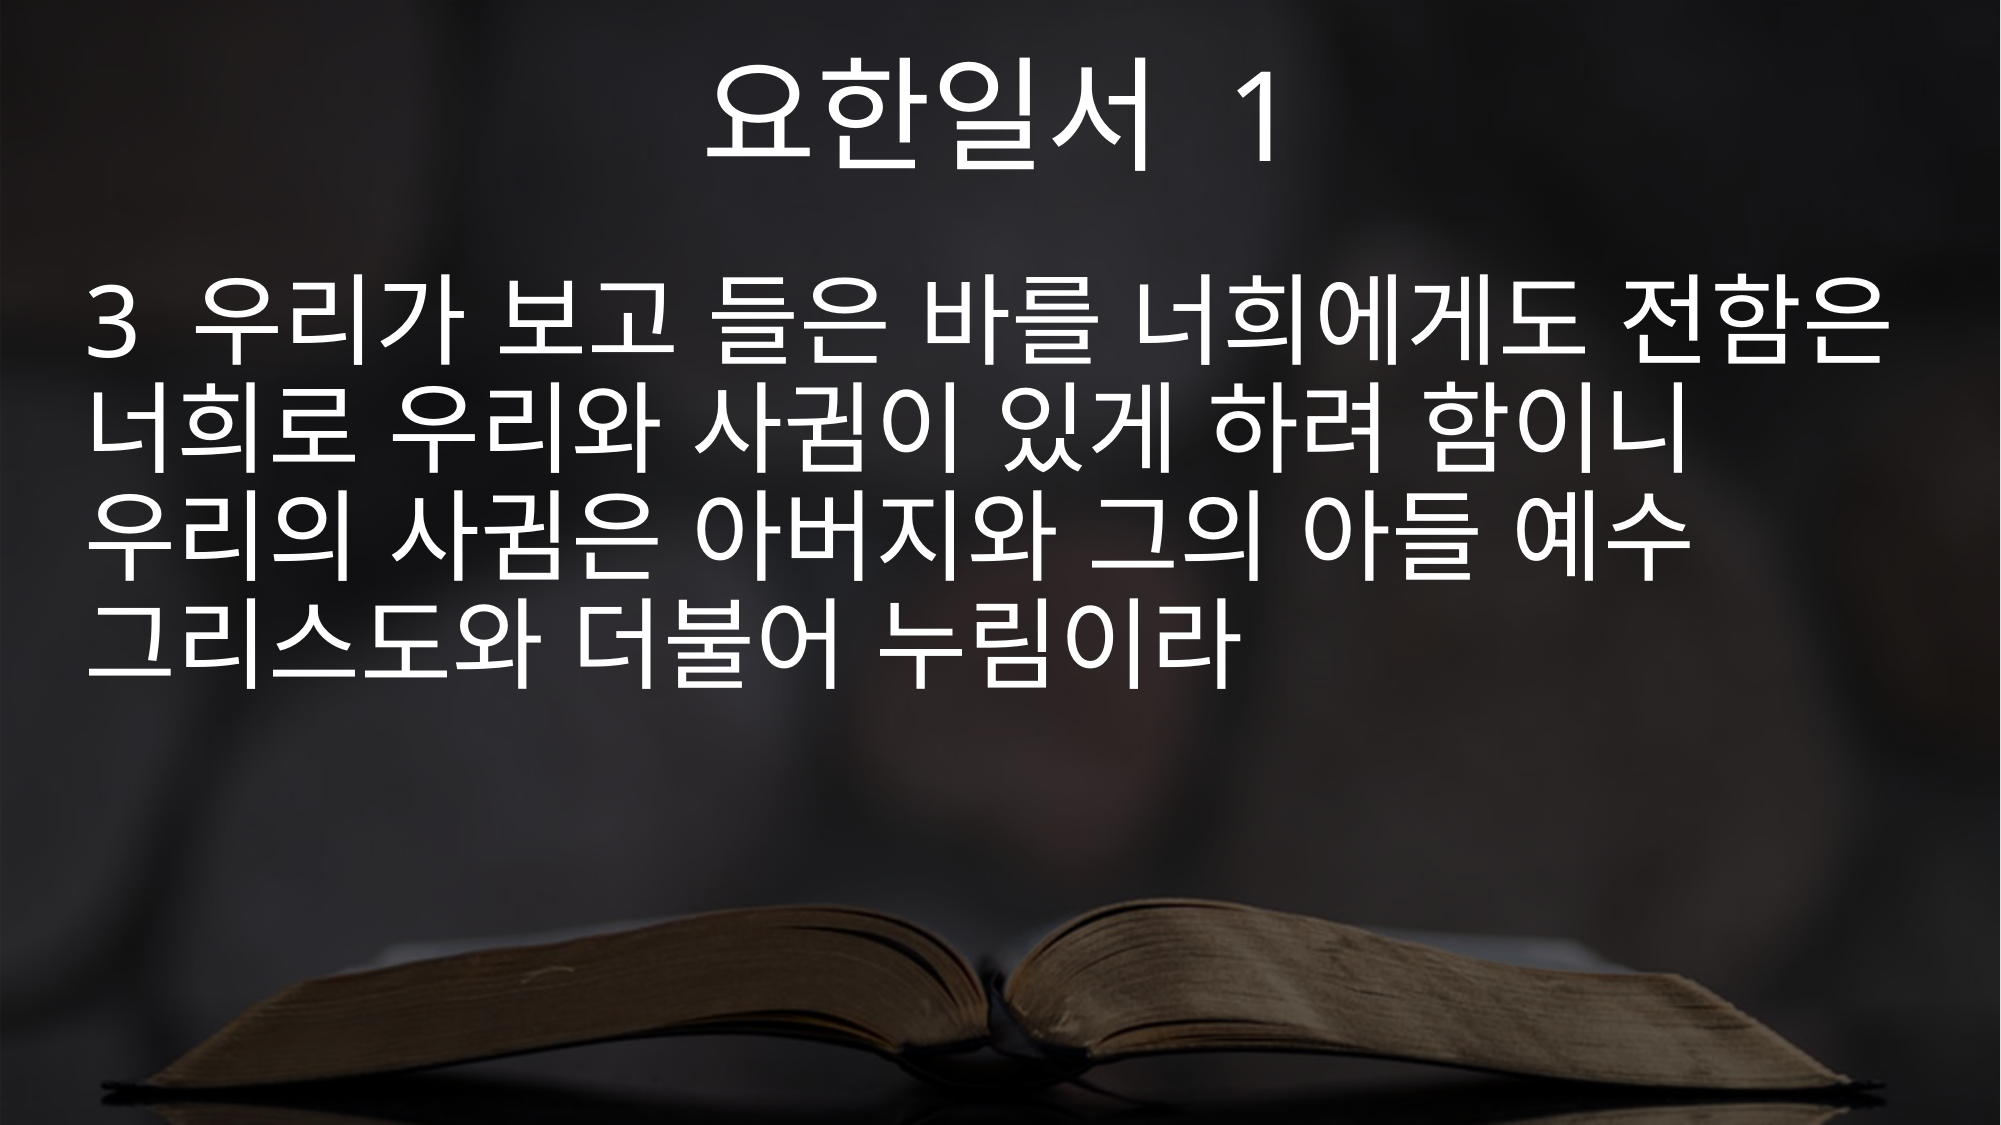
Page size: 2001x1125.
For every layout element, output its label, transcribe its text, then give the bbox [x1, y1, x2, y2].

list 3 우리가 보고 들은 바를 너희에게도 전함은 너희로 우리와 사귐이 있게 하려 함이니 우리의 사귐은 아버지와 그의 아들 예수 그리스도와 더불어 누림이라 [69, 263, 1953, 423]
picture [0, 0, 2001, 1125]
footer 요한일서 1 [0, 32, 2000, 192]
